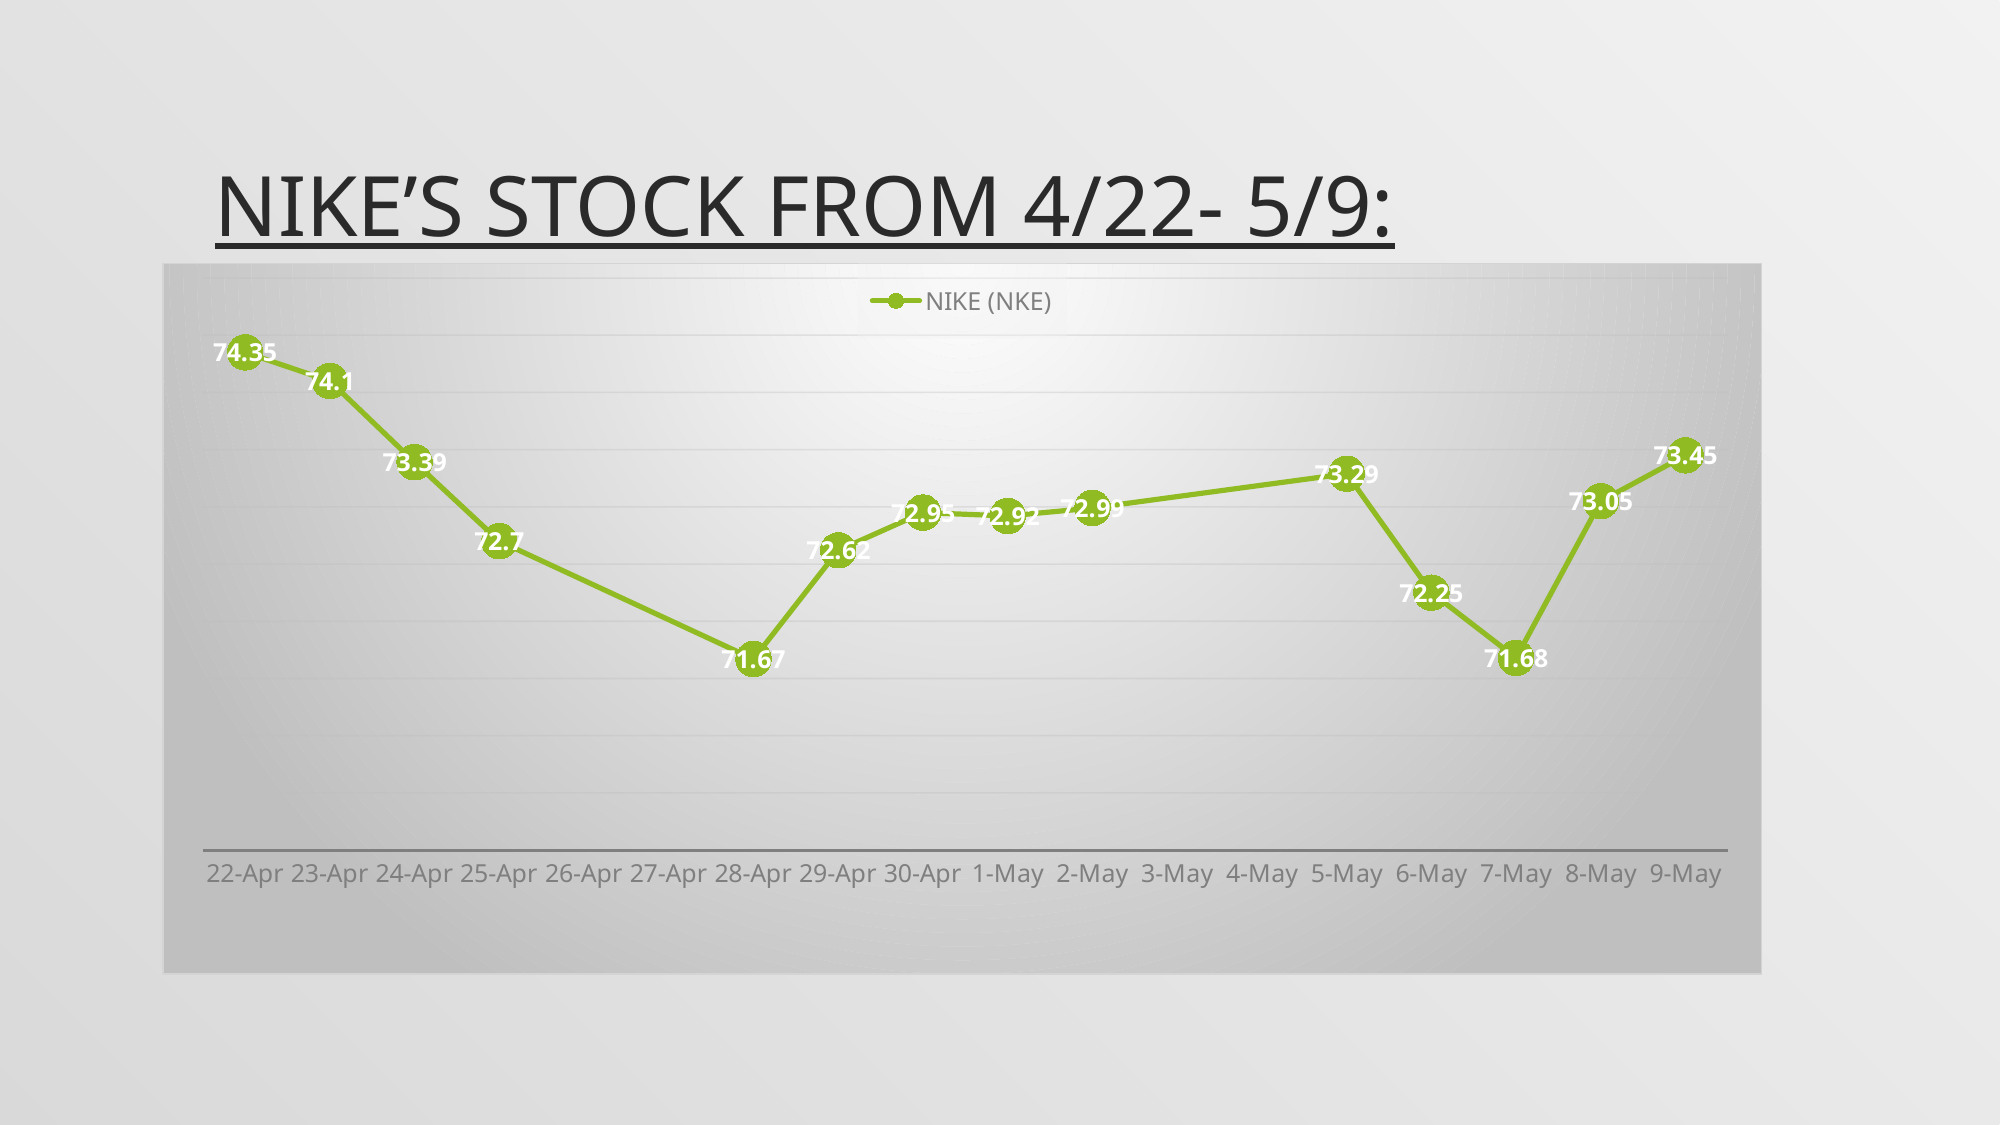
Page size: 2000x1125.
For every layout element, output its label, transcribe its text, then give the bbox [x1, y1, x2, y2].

chart [162, 262, 1763, 975]
title Nike’s Stock from 4/22- 5/9: [199, 45, 1800, 263]
